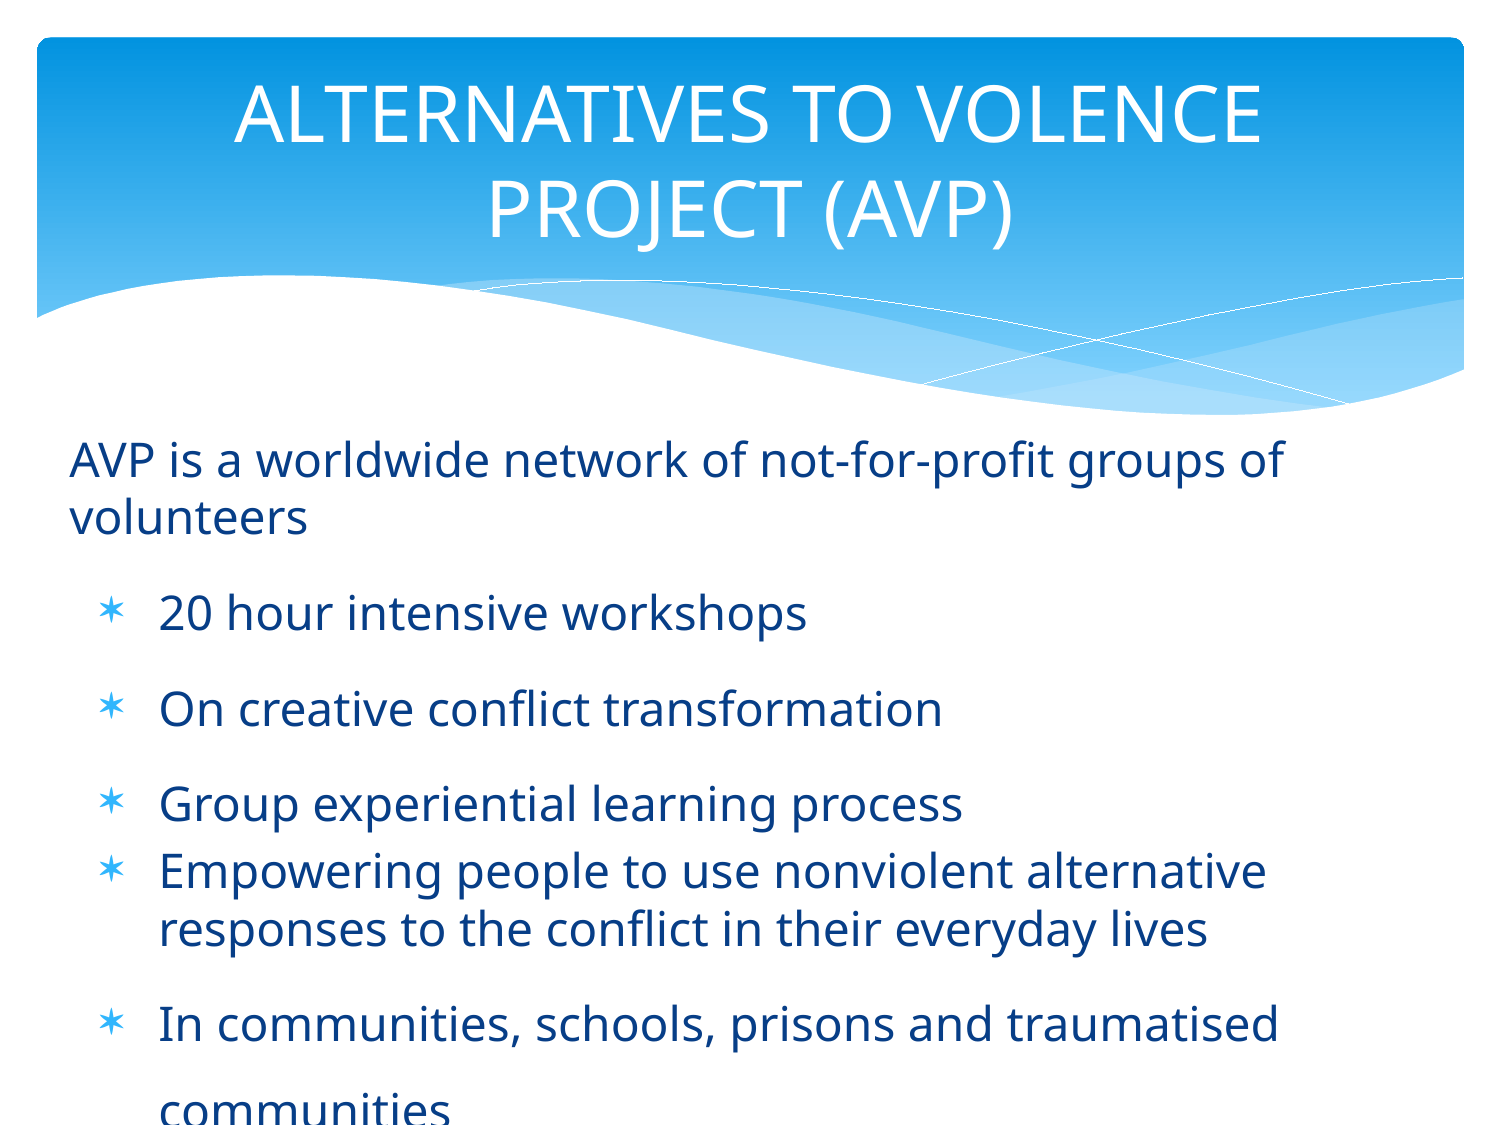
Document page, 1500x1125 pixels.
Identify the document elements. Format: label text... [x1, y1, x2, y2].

title ALTERNATIVES TO VOLENCE PROJECT (AVP) [75, 55, 1425, 261]
list AVP is a worldwide network of not-for-profit groups of volunteers 20 hour intensive workshops On creative conflict transformation Group experiential learning process Empowering people to use nonviolent alternative responses to the conflict in their everyday lives In communities, schools, prisons and traumatised communities [54, 421, 1448, 1042]
